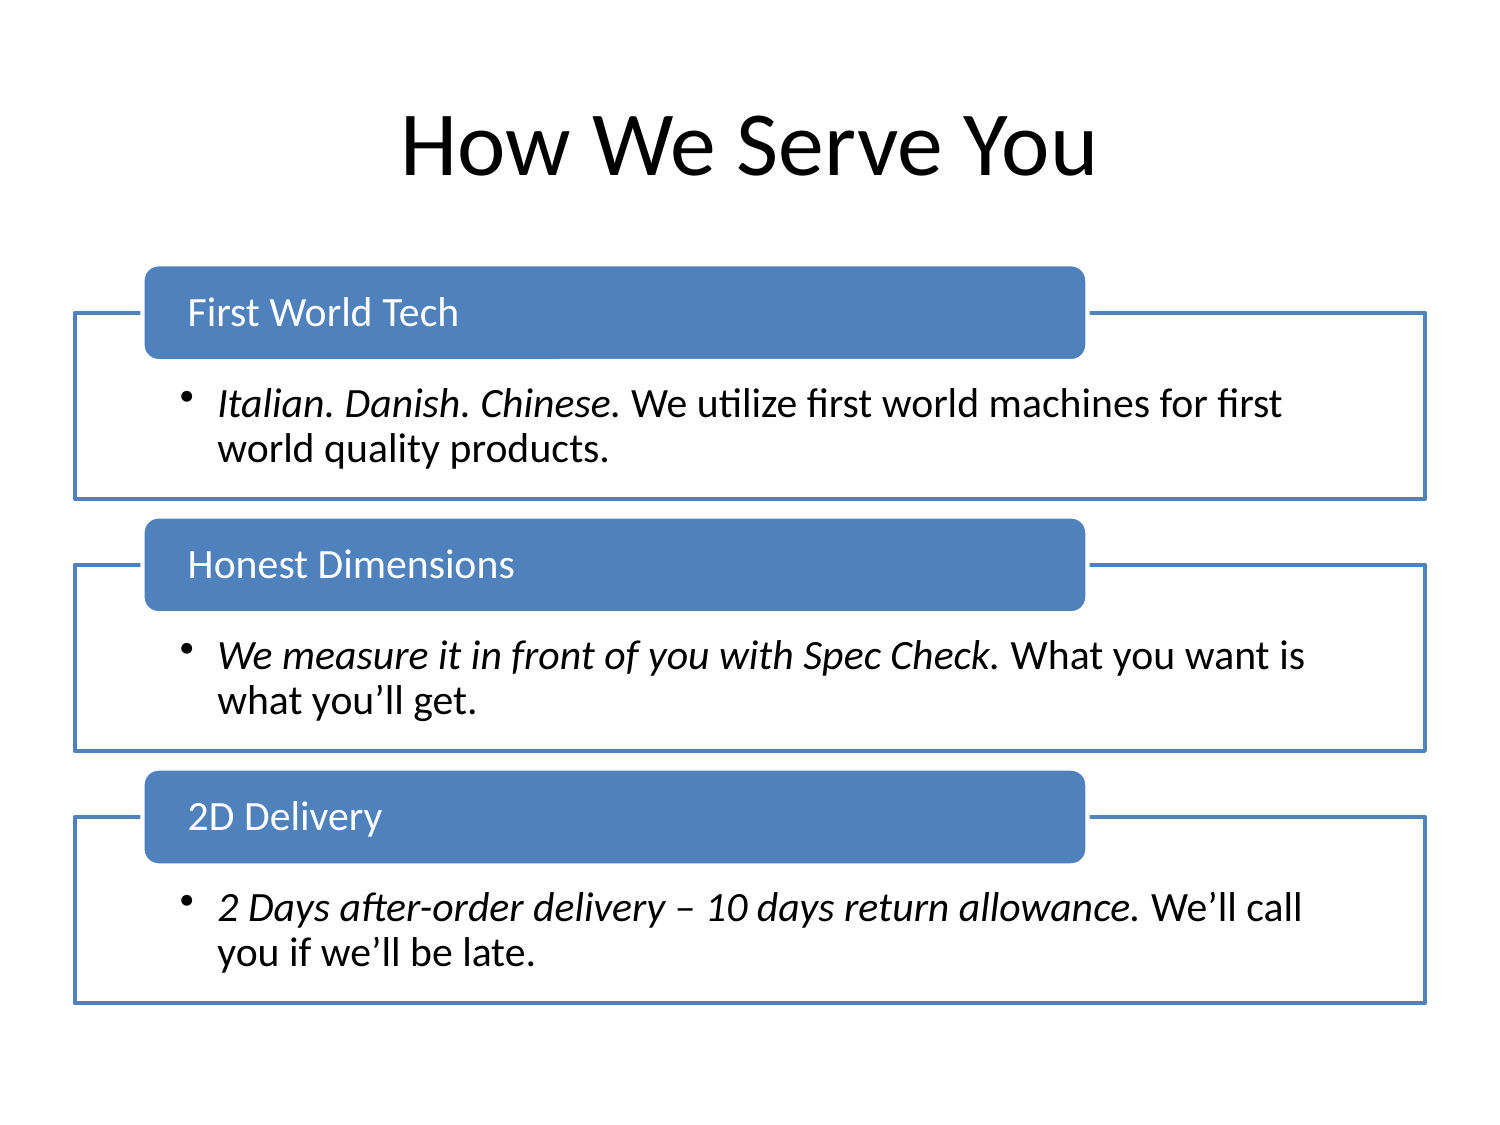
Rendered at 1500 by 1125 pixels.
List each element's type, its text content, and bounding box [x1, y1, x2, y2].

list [74, 262, 1426, 1006]
title How We Serve You [75, 45, 1425, 233]
